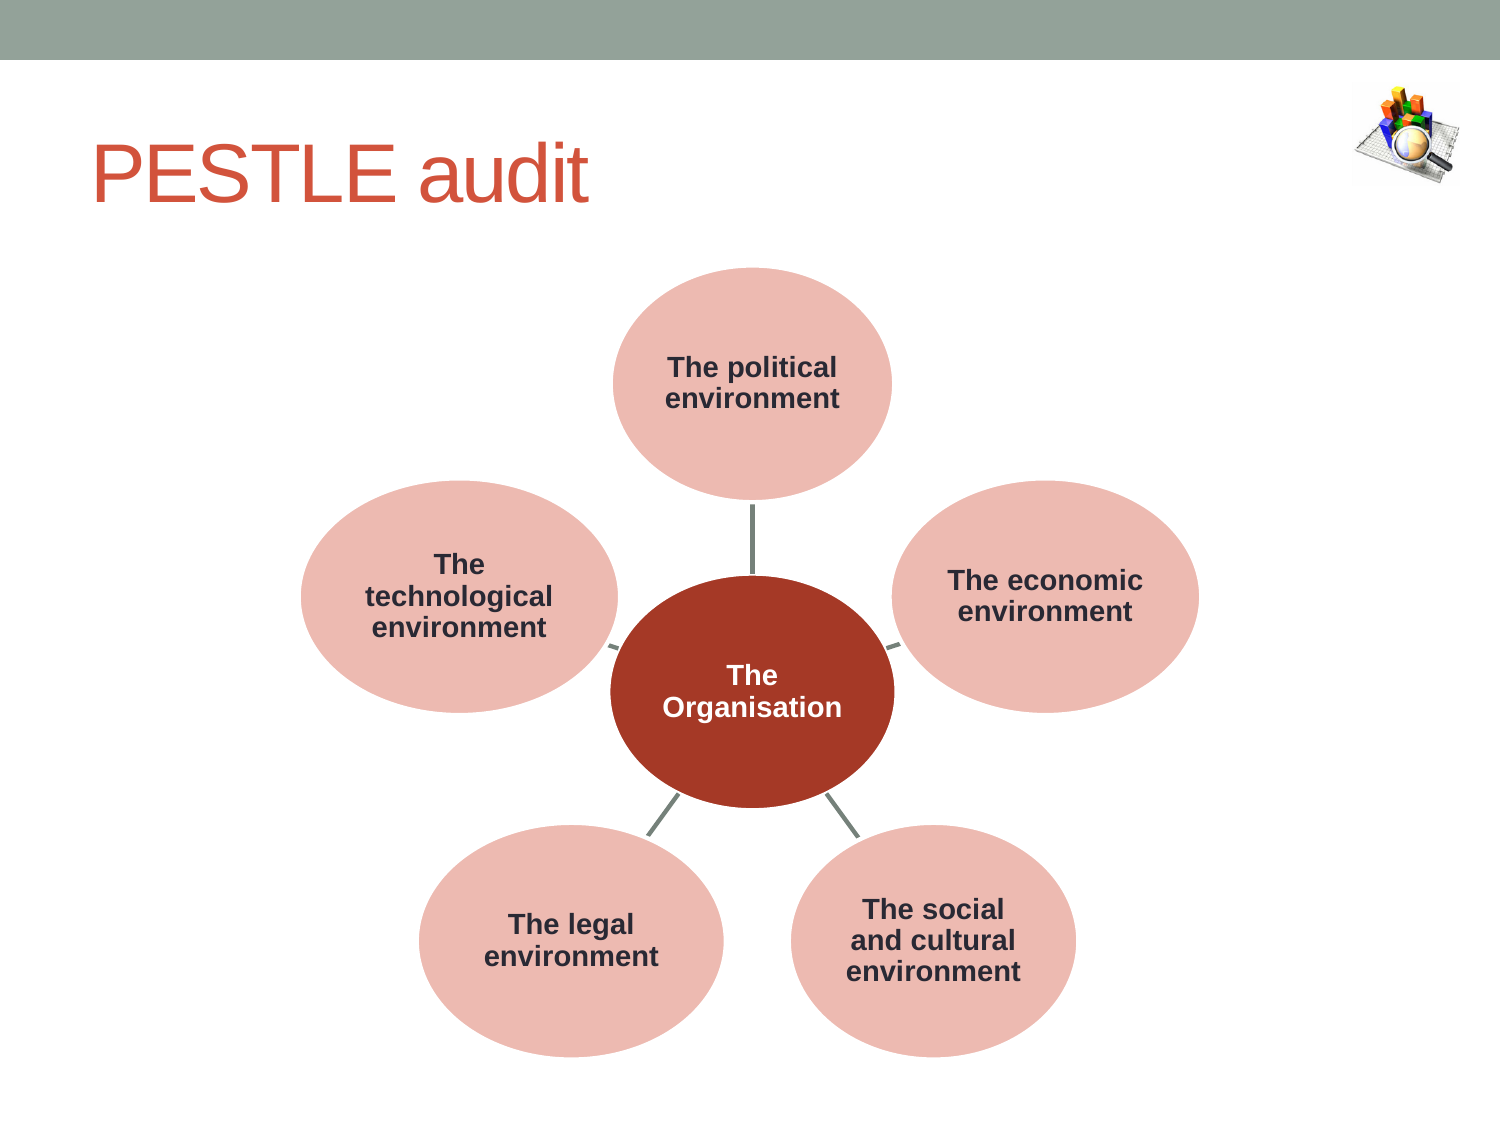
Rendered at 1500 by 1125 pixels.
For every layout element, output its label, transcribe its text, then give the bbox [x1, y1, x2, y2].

title PESTLE audit [75, 87, 1425, 250]
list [74, 262, 1426, 1063]
picture [1352, 82, 1460, 186]
